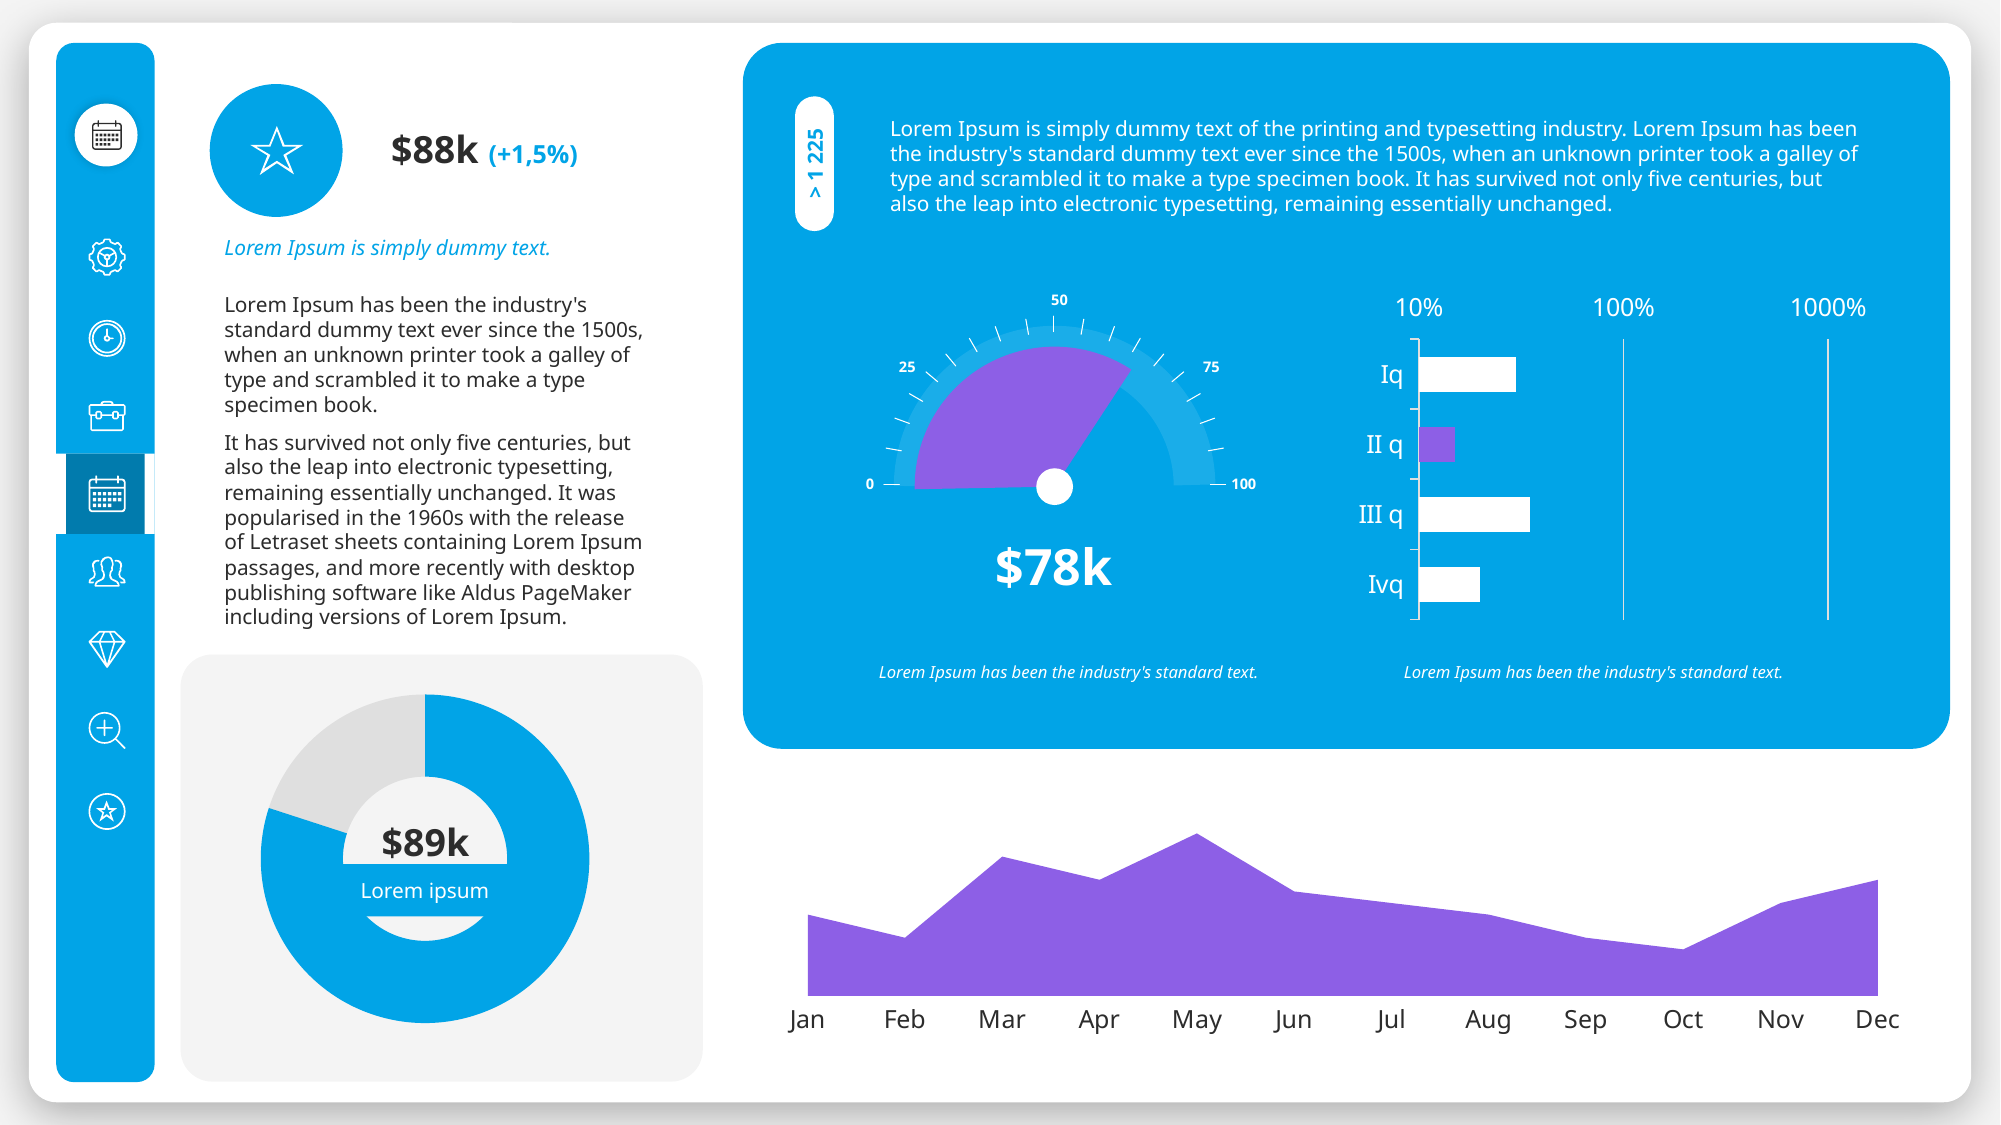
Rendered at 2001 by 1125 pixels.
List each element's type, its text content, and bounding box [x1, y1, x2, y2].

text_box [88, 793, 126, 830]
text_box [850, 282, 1304, 627]
chart [1348, 282, 1878, 627]
text_box Lorem Ipsum is simply dummy text. [209, 227, 661, 267]
text_box [208, 83, 344, 218]
text_box Lorem Ipsum has been the industry's standard text. [839, 654, 1304, 690]
text_box [741, 41, 1952, 750]
text_box $88k (+1,5%) [376, 118, 661, 179]
text_box Lorem Ipsum is simply dummy text of the printing and typesetting industry. Lorem Ipsum has been the industry's standard dummy text ever since the 1500s, when an unknown printer took a galley of type and scrambled it to make a type specimen book. It has survived not only five centuries, but also the leap into electronic typesetting, remaining essentially unchanged. [875, 108, 1882, 223]
text_box [88, 400, 126, 432]
text_box [88, 319, 126, 357]
text_box [55, 41, 156, 1084]
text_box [56, 453, 155, 534]
text_box [73, 102, 139, 168]
text_box Lorem Ipsum has been the industry's standard dummy text ever since the 1500s, when an unknown printer took a galley of type and scrambled it to make a type specimen book. It has survived not only five centuries, but also the leap into electronic typesetting, remaining essentially unchanged. It was popularised in the 1960s with the release of Letraset sheets containing Lorem Ipsum passages, and more recently with desktop publishing software like Aldus PageMaker including versions of Lorem Ipsum. [209, 284, 661, 637]
chart [766, 805, 1924, 1041]
chart [251, 689, 608, 1028]
text_box Lorem Ipsum has been the industry's standard text. [1389, 654, 1863, 690]
text_box [250, 125, 304, 175]
text_box [88, 630, 126, 668]
text_box [179, 653, 704, 1083]
text_box [92, 120, 122, 150]
text_box [88, 238, 126, 276]
text_box > 1 225 [794, 94, 835, 233]
text_box [88, 711, 126, 749]
text_box [88, 556, 126, 587]
